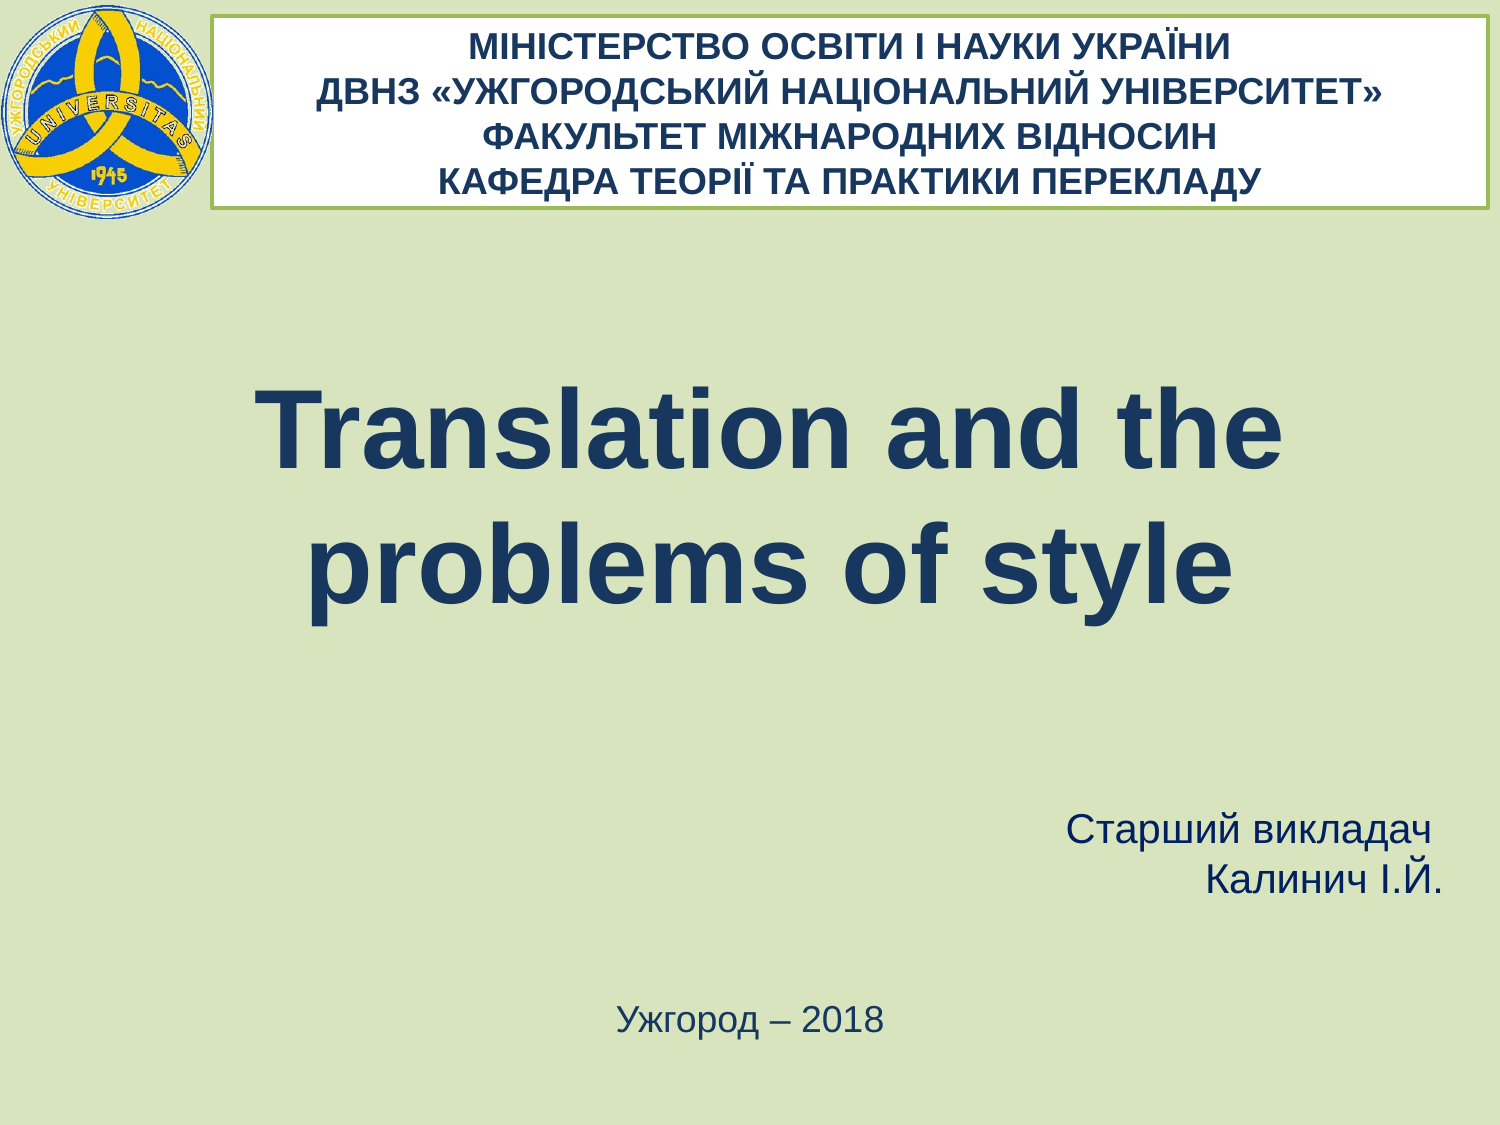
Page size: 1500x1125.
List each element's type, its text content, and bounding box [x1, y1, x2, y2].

picture [1, 5, 213, 219]
text_box МІНІСТЕРСТВО ОСВІТИ І НАУКИ УКРАЇНИ ДВНЗ «УЖГОРОДСЬКИЙ НАЦІОНАЛЬНИЙ УНІВЕРСИТЕТ» ФАКУЛЬТЕТ МІЖНАРОДНИХ ВІДНОСИН КАФЕДРА ТЕОРІЇ ТА ПРАКТИКИ ПЕРЕКЛАДУ [217, 14, 1490, 210]
text_box Старший викладач Калинич І.Й. [797, 774, 1459, 929]
subtitle Ужгород – 2018 [153, 987, 1347, 1083]
title Translation and the problems of style [52, 278, 1488, 705]
